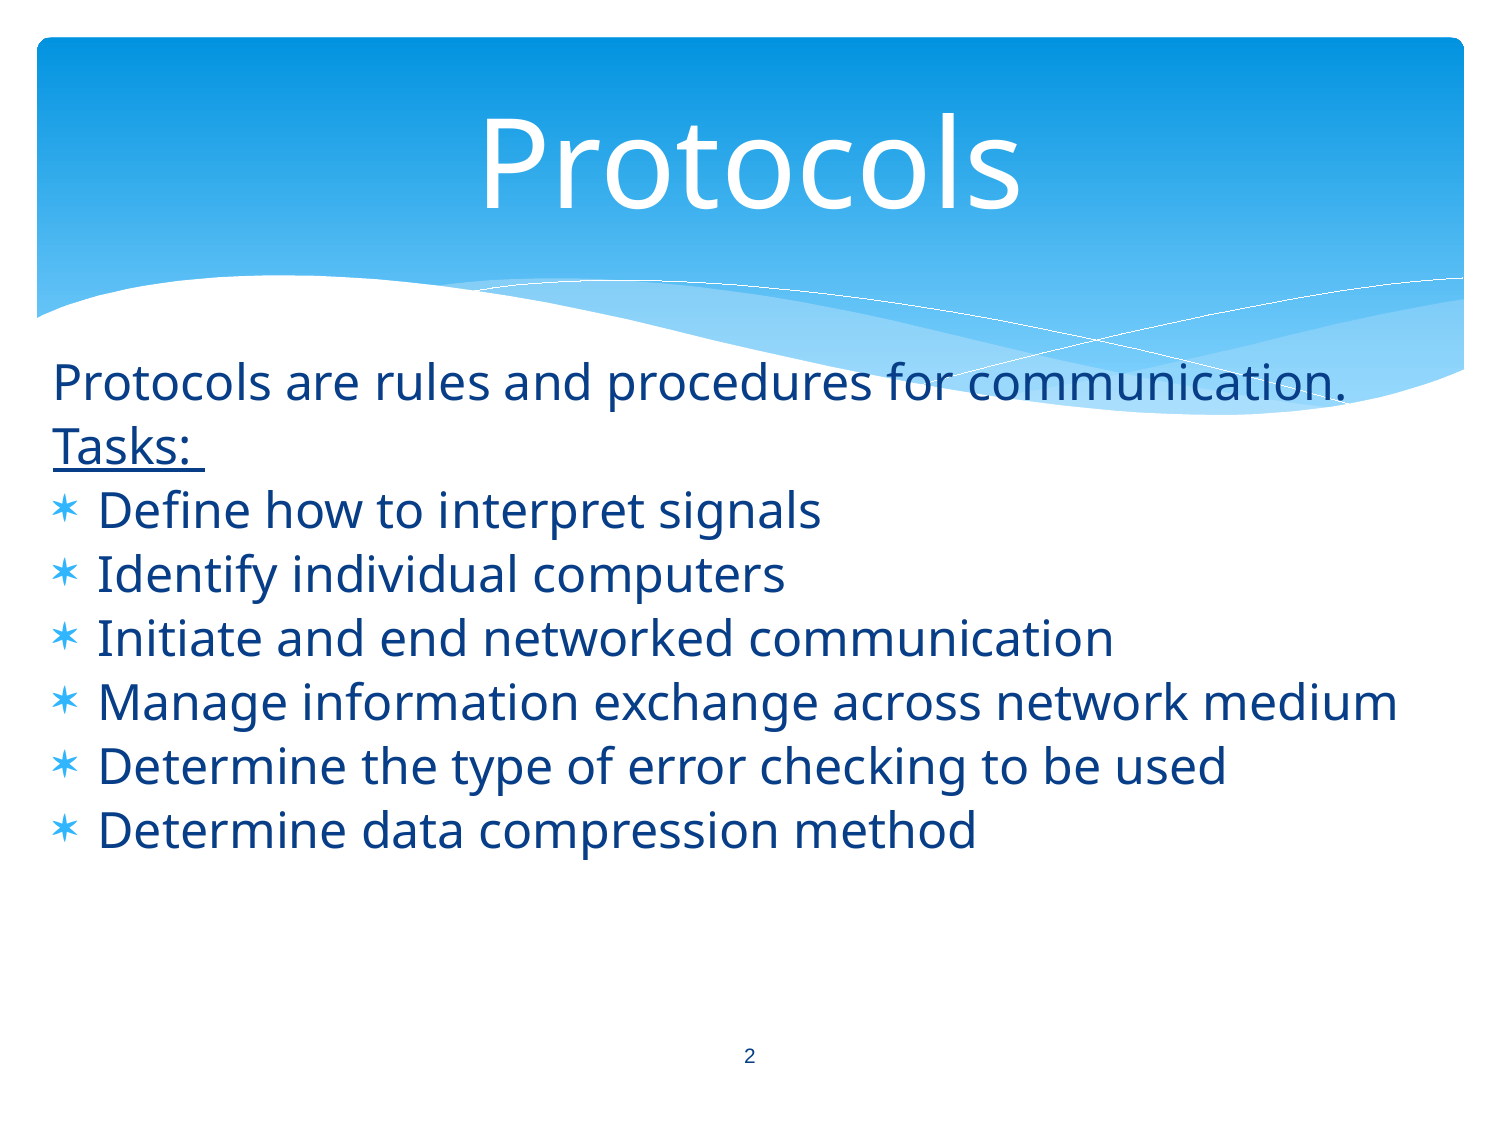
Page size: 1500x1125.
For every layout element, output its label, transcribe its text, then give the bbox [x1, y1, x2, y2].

list Protocols are rules and procedures for communication. Tasks: Define how to interpret signals Identify individual computers Initiate and end networked communication Manage information exchange across network medium Determine the type of error checking to be used Determine data compression method [37, 350, 1500, 1093]
title Protocols [75, 55, 1425, 261]
slide_number 2 [654, 1025, 846, 1086]
